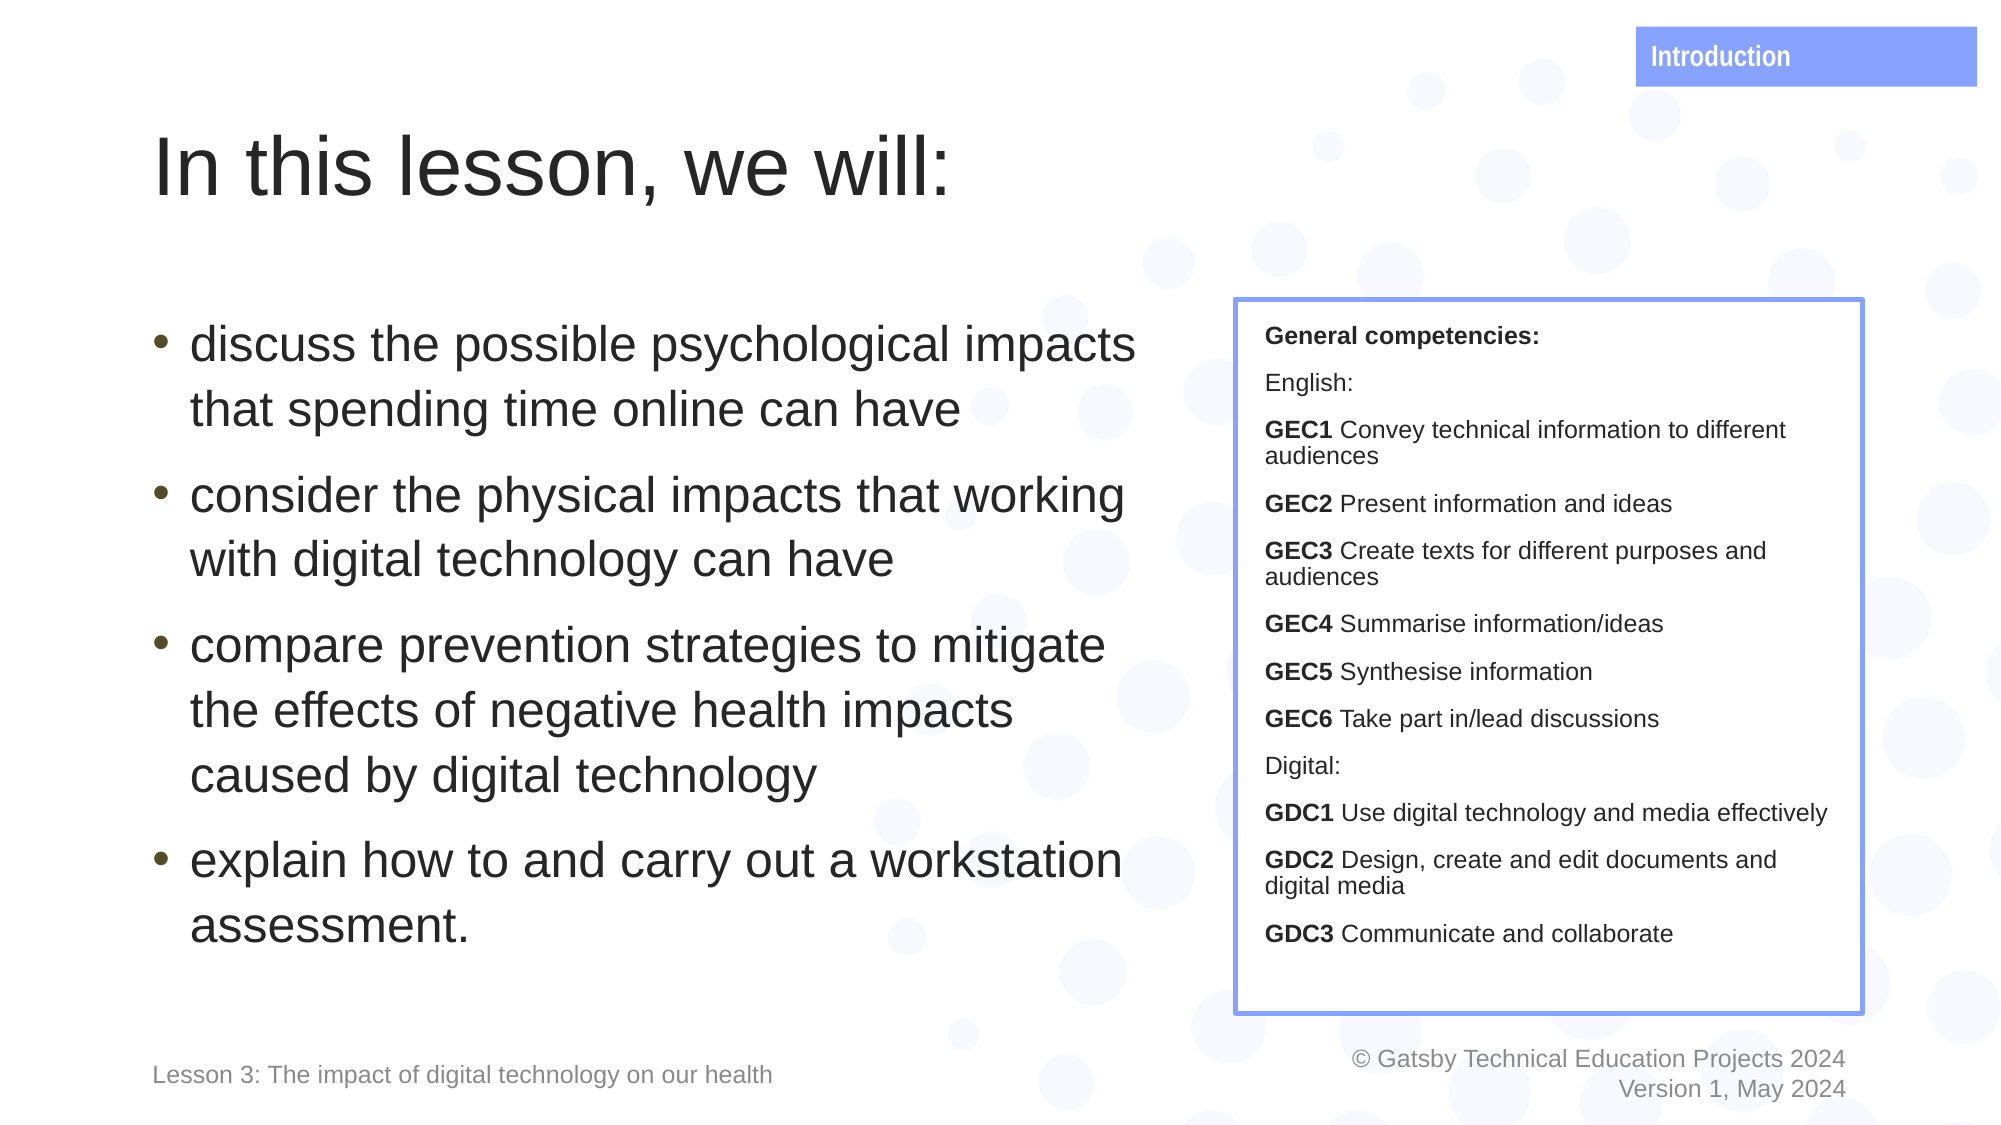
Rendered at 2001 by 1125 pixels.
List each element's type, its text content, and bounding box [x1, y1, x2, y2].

title In this lesson, we will: [137, 59, 1863, 278]
list General competencies: English: GEC1 Convey technical information to different audiences GEC2 Present information and ideas GEC3 Create texts for different purposes and audiences GEC4 Summarise information/ideas GEC5 Synthesise information GEC6 Take part in/lead discussions Digital: GDC1 Use digital technology and media effectively GDC2 Design, create and edit documents and digital media GDC3 Communicate and collaborate [1233, 297, 1865, 1016]
list Lesson 3: The impact of digital technology on our health [137, 1042, 829, 1103]
list Introduction [1636, 26, 1978, 87]
list discuss the possible psychological impacts that spending time online can have consider the physical impacts that working with digital technology can have compare prevention strategies to mitigate the effects of negative health impacts caused by digital technology explain how to and carry out a workstation assessment. [137, 299, 1188, 1014]
